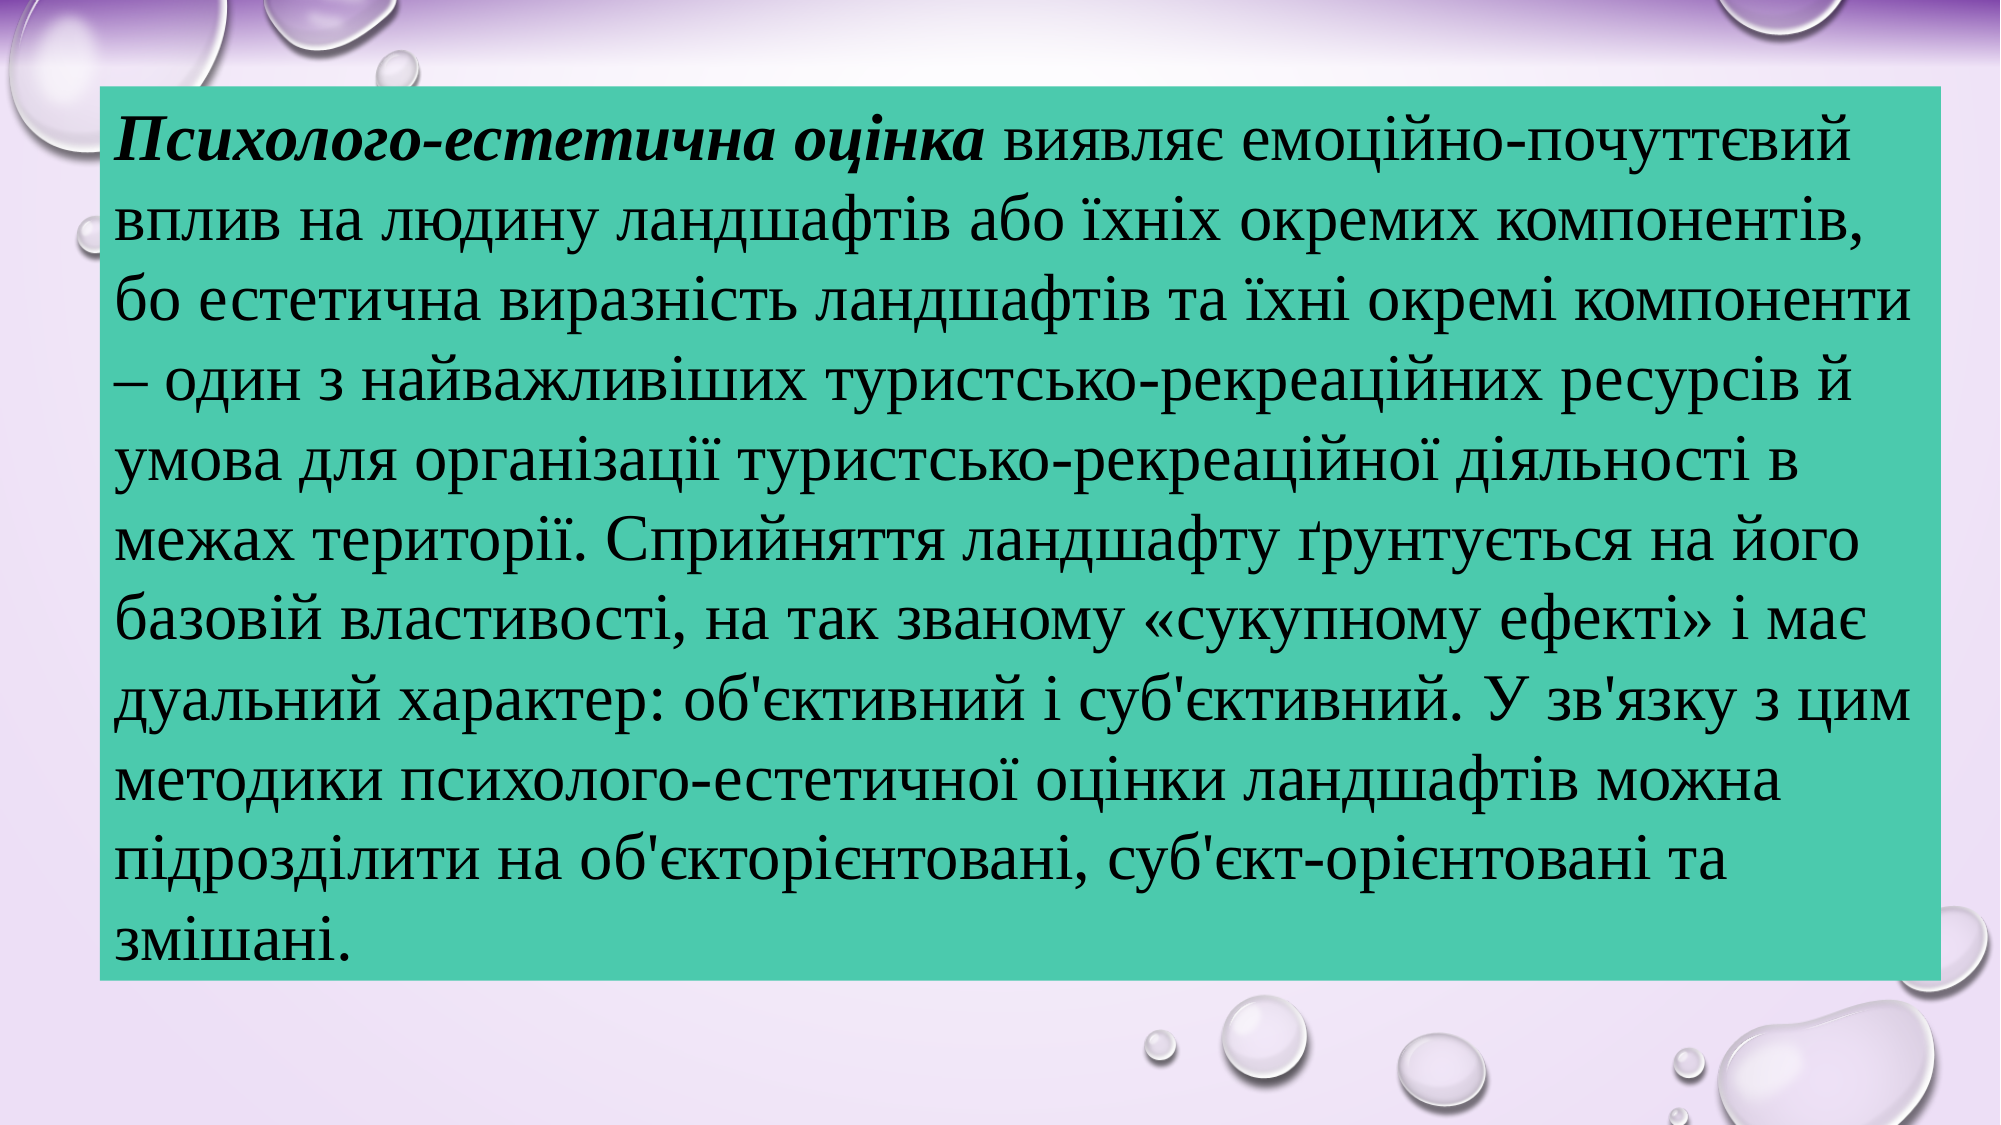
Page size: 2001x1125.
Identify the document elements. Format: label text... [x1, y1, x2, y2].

picture [0, 0, 2000, 1125]
text_box Психолого-естетична оцінка виявляє емоційно-почуттєвий вплив на людину ландшафтів або їхніх окремих компонентів, бо естетична виразність ландшафтів та їхні окремі компоненти – один з найважливіших туристсько-рекреаційних ресурсів й умова для організації туристсько-рекреаційної діяльності в межах території. Сприйняття ландшафту ґрунтується на його базовій властивості, на так званому «сукупному ефекті» і має дуальний характер: об'єктивний і суб'єктивний. У зв'язку з цим методики психолого-естетичної оцінки ландшафтів можна підрозділити на об'єкторієнтовані, суб'єкт-орієнтовані та змішані. [99, 86, 1941, 981]
